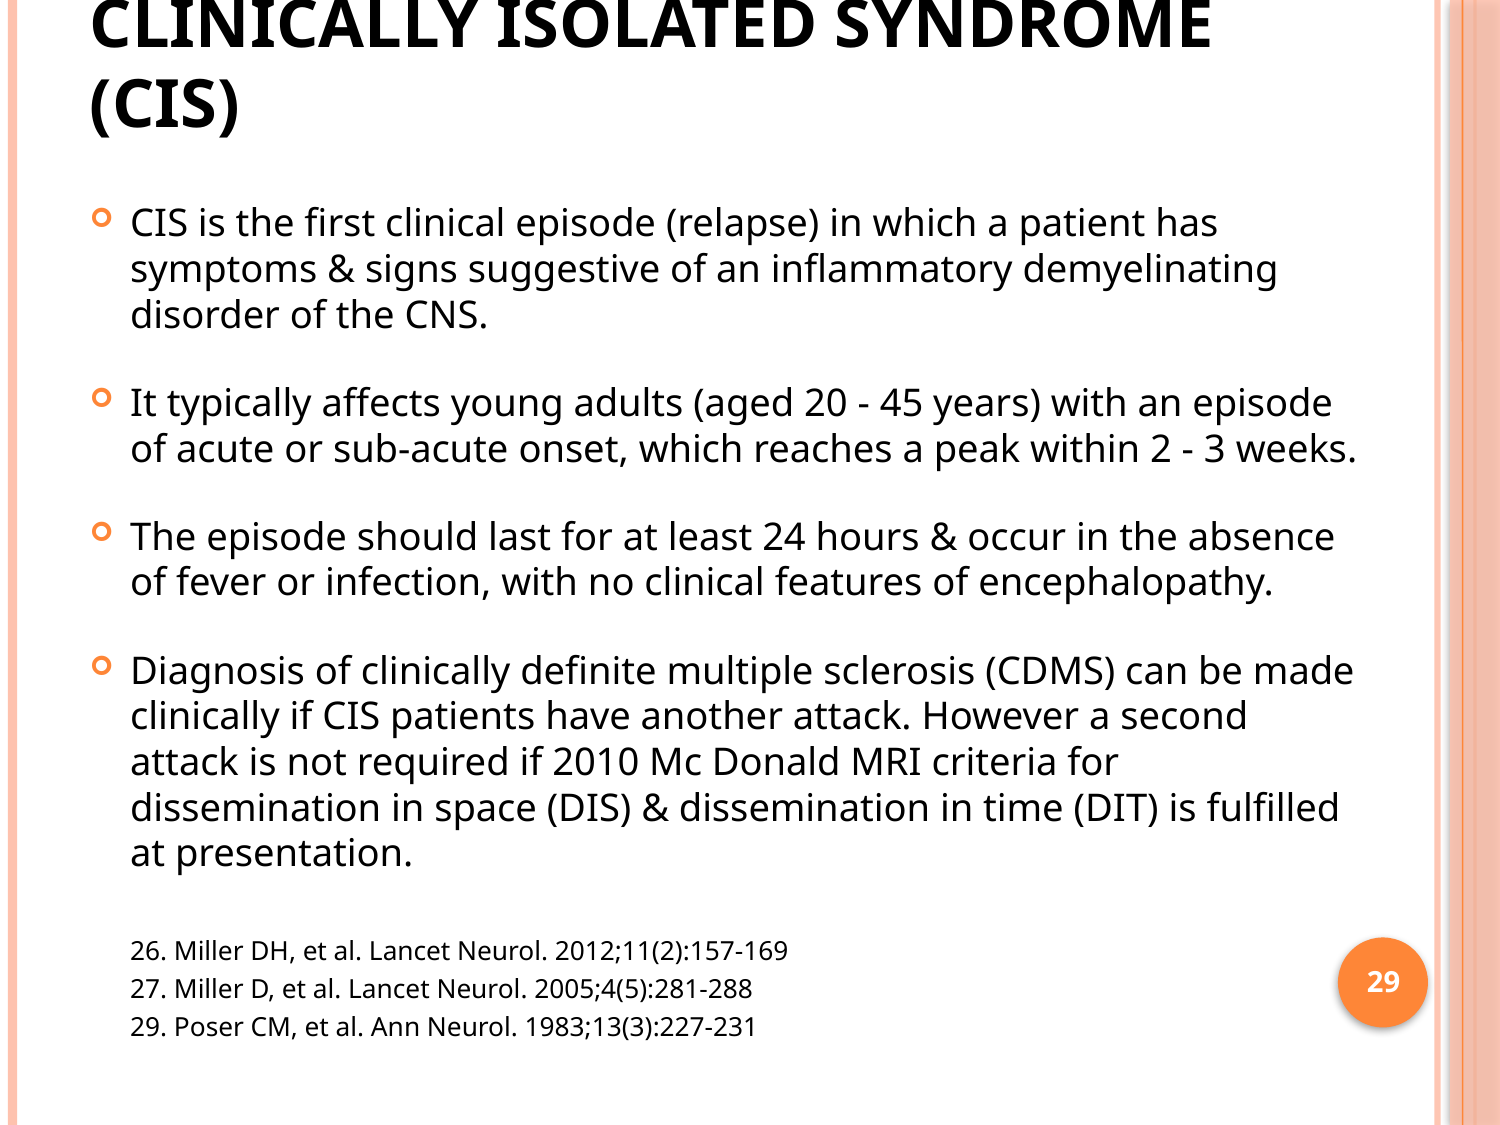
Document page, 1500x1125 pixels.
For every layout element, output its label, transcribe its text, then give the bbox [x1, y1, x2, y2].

list CIS is the first clinical episode (relapse) in which a patient has symptoms & signs suggestive of an inflammatory demyelinating disorder of the CNS. It typically affects young adults (aged 20 - 45 years) with an episode of acute or sub-acute onset, which reaches a peak within 2 - 3 weeks. The episode should last for at least 24 hours & occur in the absence of fever or infection, with no clinical features of encephalopathy. Diagnosis of clinically definite multiple sclerosis (CDMS) can be made clinically if CIS patients have another attack. However a second attack is not required if 2010 Mc Donald MRI criteria for dissemination in space (DIS) & dissemination in time (DIT) is fulfilled at presentation. 26. Miller DH, et al. Lancet Neurol. 2012;11(2):157-169 27. Miller D, et al. Lancet Neurol. 2005;4(5):281-288 29. Poser CM, et al. Ann Neurol. 1983;13(3):227-231 [75, 191, 1377, 1087]
slide_number 29 [1333, 940, 1434, 1027]
title Clinically Isolated Syndrome (CIS) [75, 27, 1398, 148]
